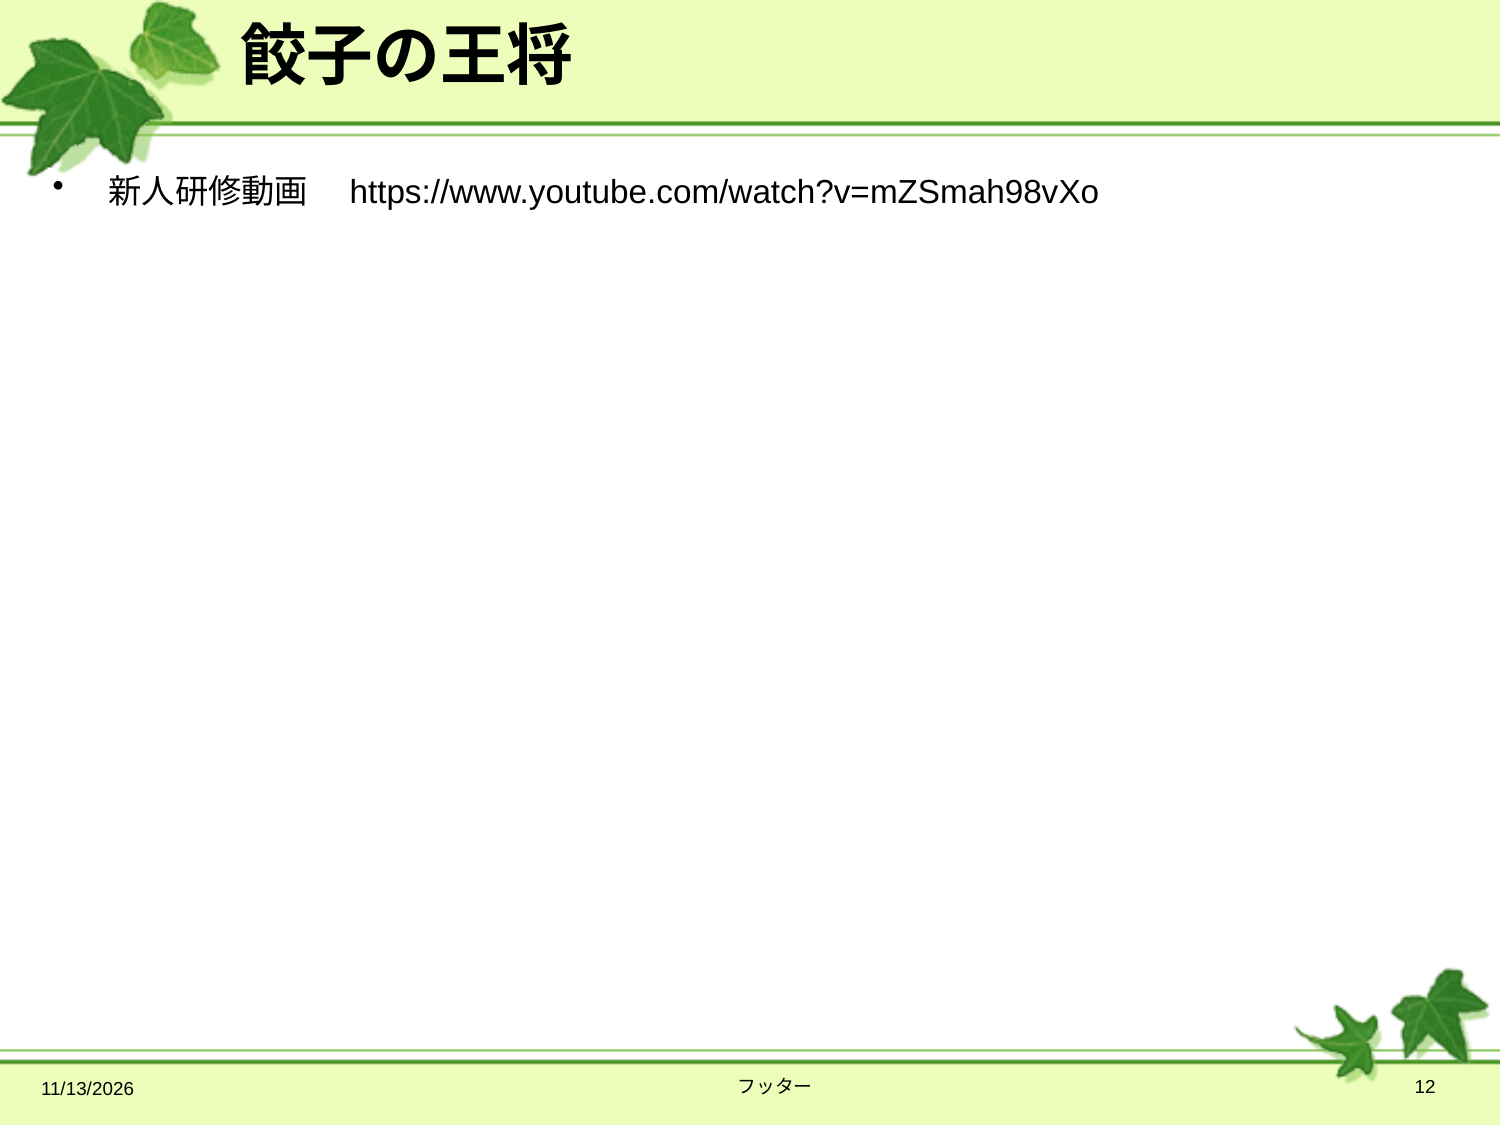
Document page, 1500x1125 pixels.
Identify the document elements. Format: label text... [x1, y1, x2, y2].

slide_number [26, 1069, 276, 1107]
footer フッター [287, 1069, 1263, 1107]
picture [0, 0, 1500, 1125]
title 餃子の王将 [225, 24, 1450, 100]
list 新人研修動画 https://www.youtube.com/watch?v=mZSmah98vXo [37, 162, 1463, 1025]
slide_number 12 [1387, 1074, 1463, 1098]
